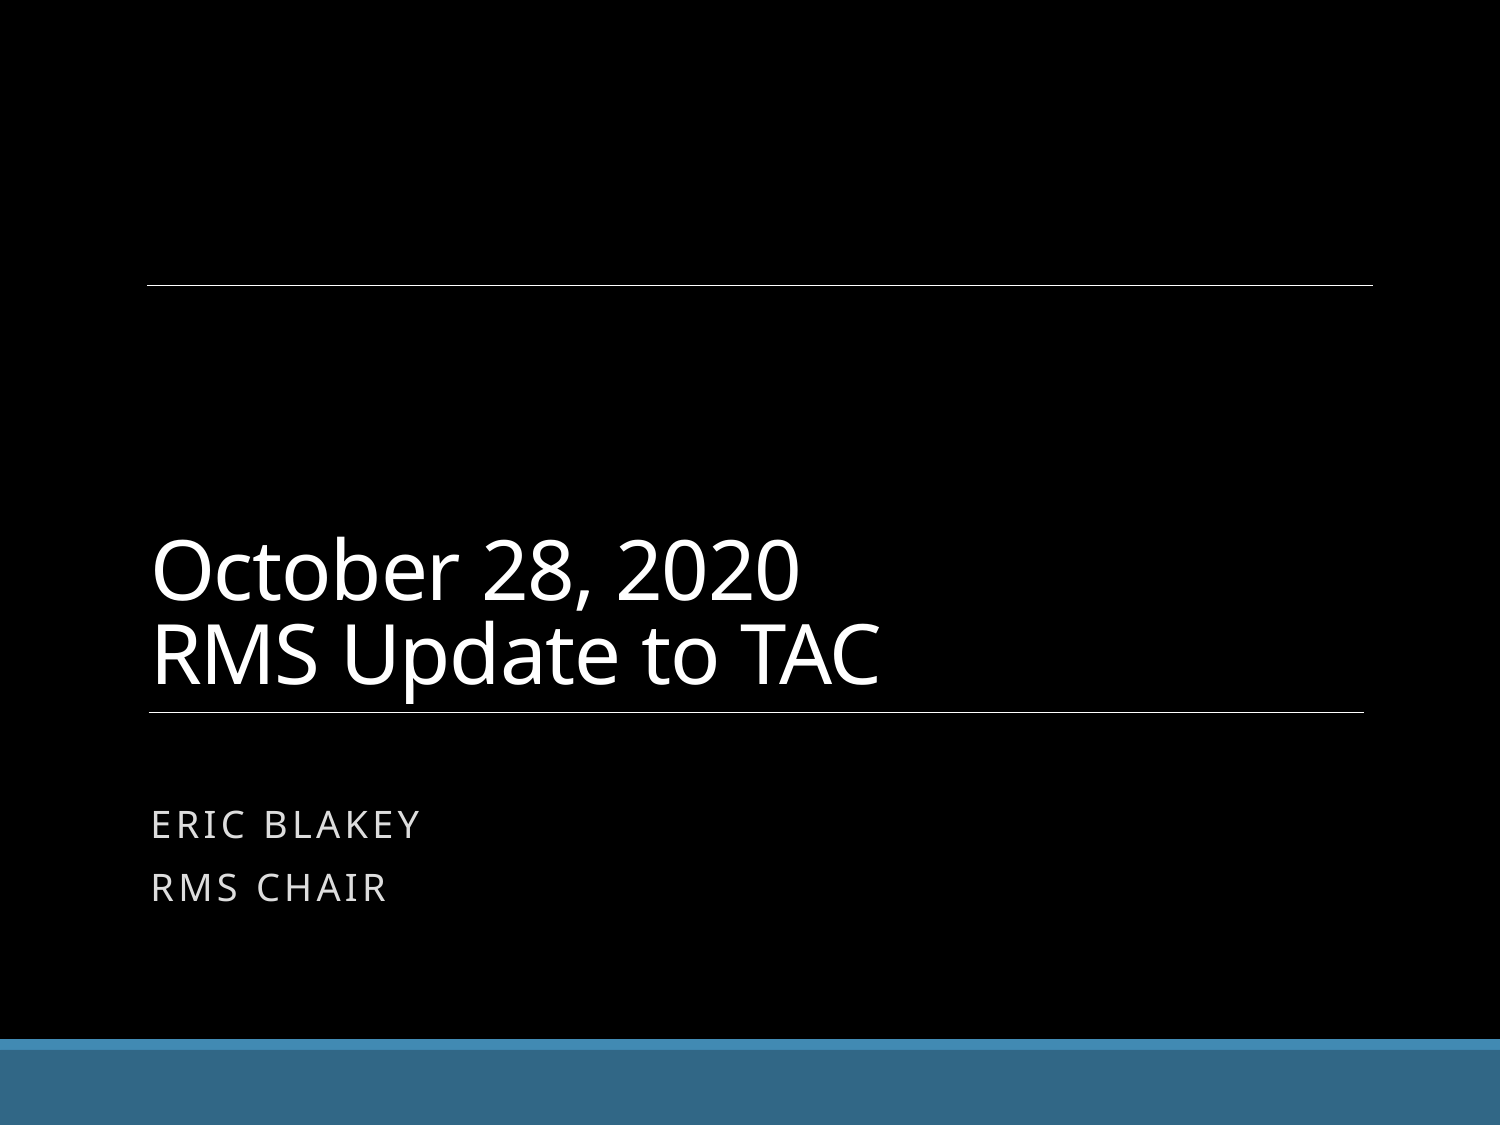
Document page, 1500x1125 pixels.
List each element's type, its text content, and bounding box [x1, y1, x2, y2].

subtitle Eric Blakey RMS Chair [135, 730, 1373, 919]
title October 28, 2020 RMS Update to TAC [135, 99, 1373, 710]
